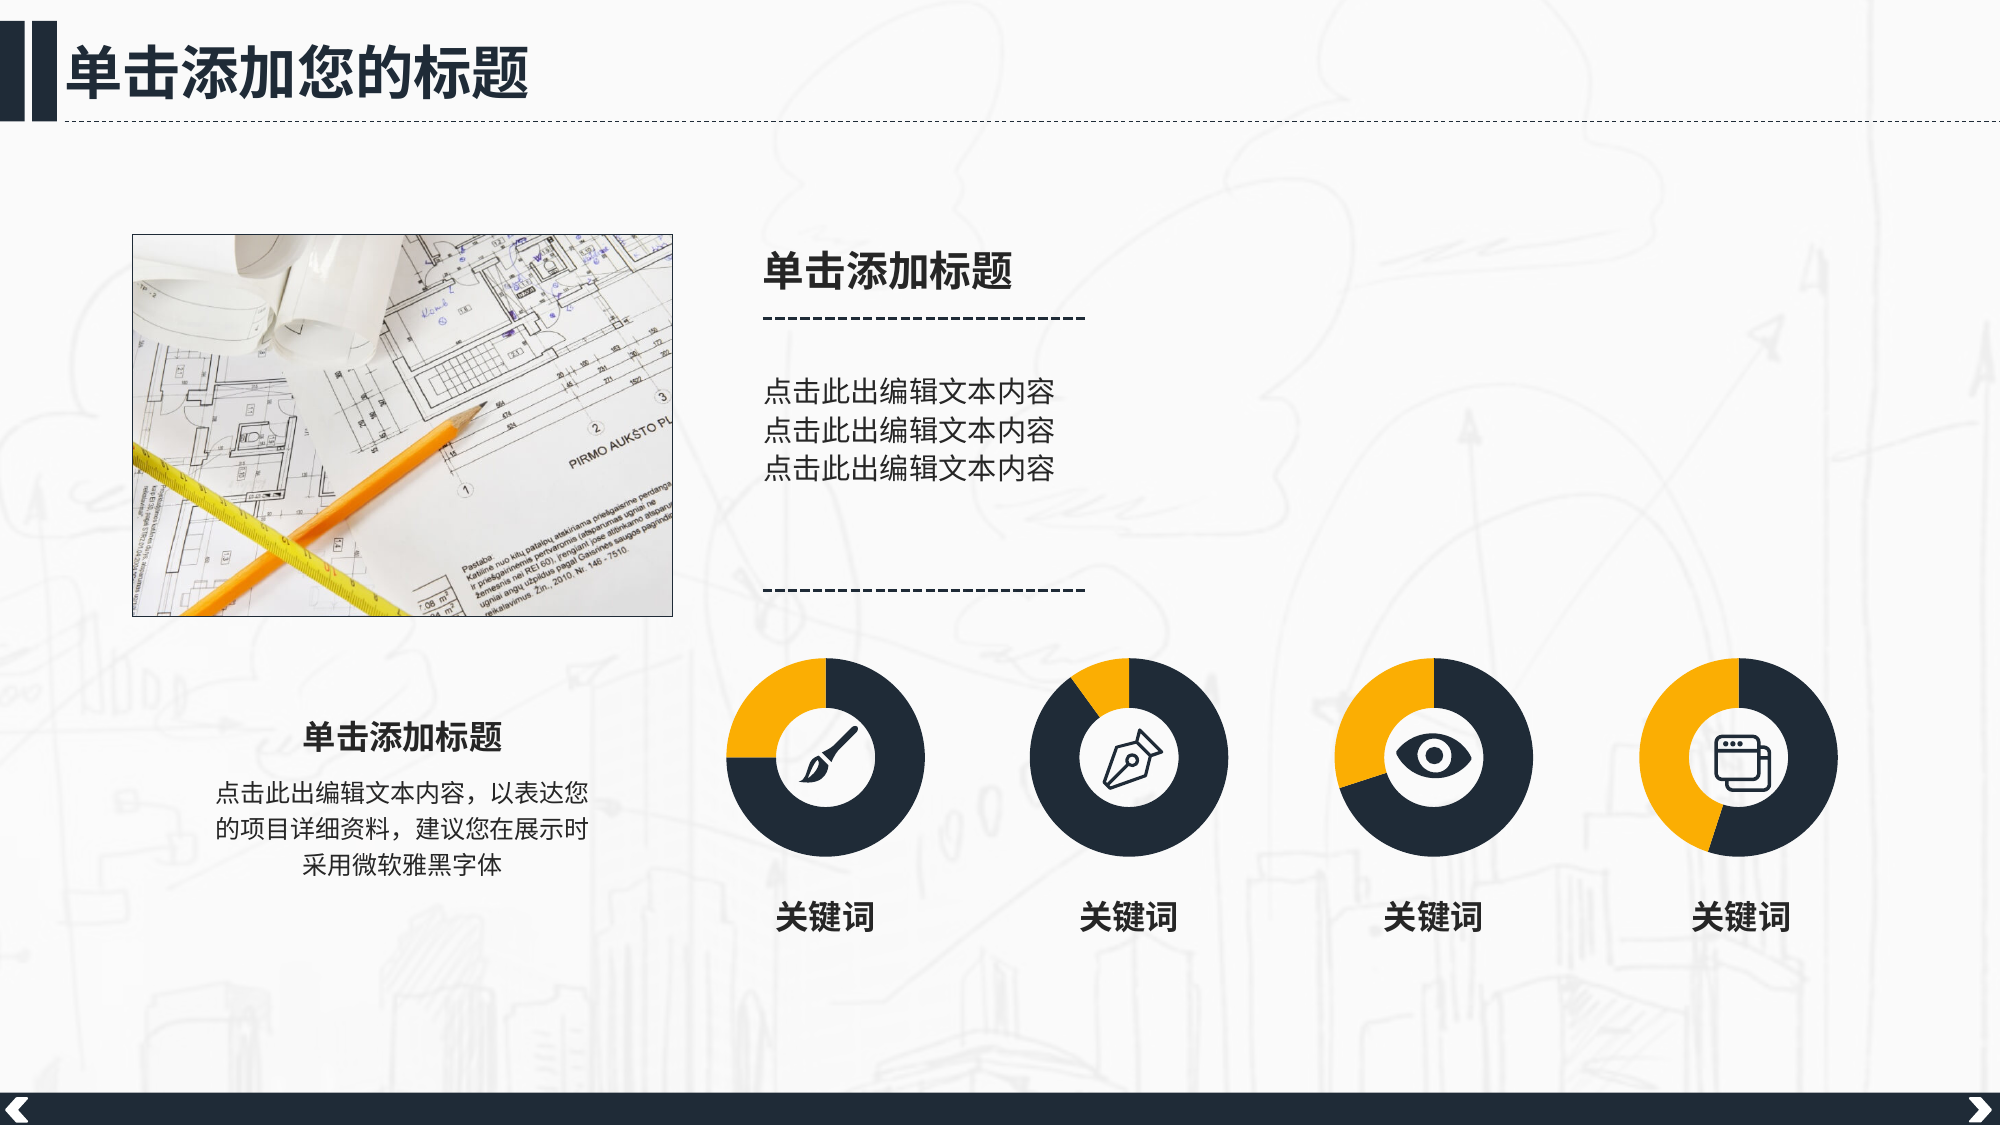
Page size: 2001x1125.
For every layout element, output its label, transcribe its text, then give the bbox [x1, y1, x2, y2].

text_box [798, 724, 860, 788]
text_box 关键词 [763, 888, 889, 937]
text_box 单击添加标题 [210, 708, 595, 757]
text_box 点击此出编辑文本内容 点击此出编辑文本内容 点击此出编辑文本内容 [763, 369, 1822, 524]
text_box 单击添加标题 [762, 234, 1107, 295]
chart [1324, 654, 1543, 861]
picture [132, 234, 673, 617]
text_box 点击此出编辑文本内容，以表达您的项目详细资料，建议您在展示时采用微软雅黑字体 [202, 771, 603, 880]
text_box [1714, 734, 1772, 792]
text_box 关键词 [1075, 888, 1183, 937]
chart [716, 654, 935, 861]
text_box 关键词 [1368, 888, 1500, 937]
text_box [1396, 724, 1472, 787]
text_box 关键词 [1680, 888, 1803, 937]
chart [1629, 654, 1848, 861]
chart [1020, 654, 1239, 861]
